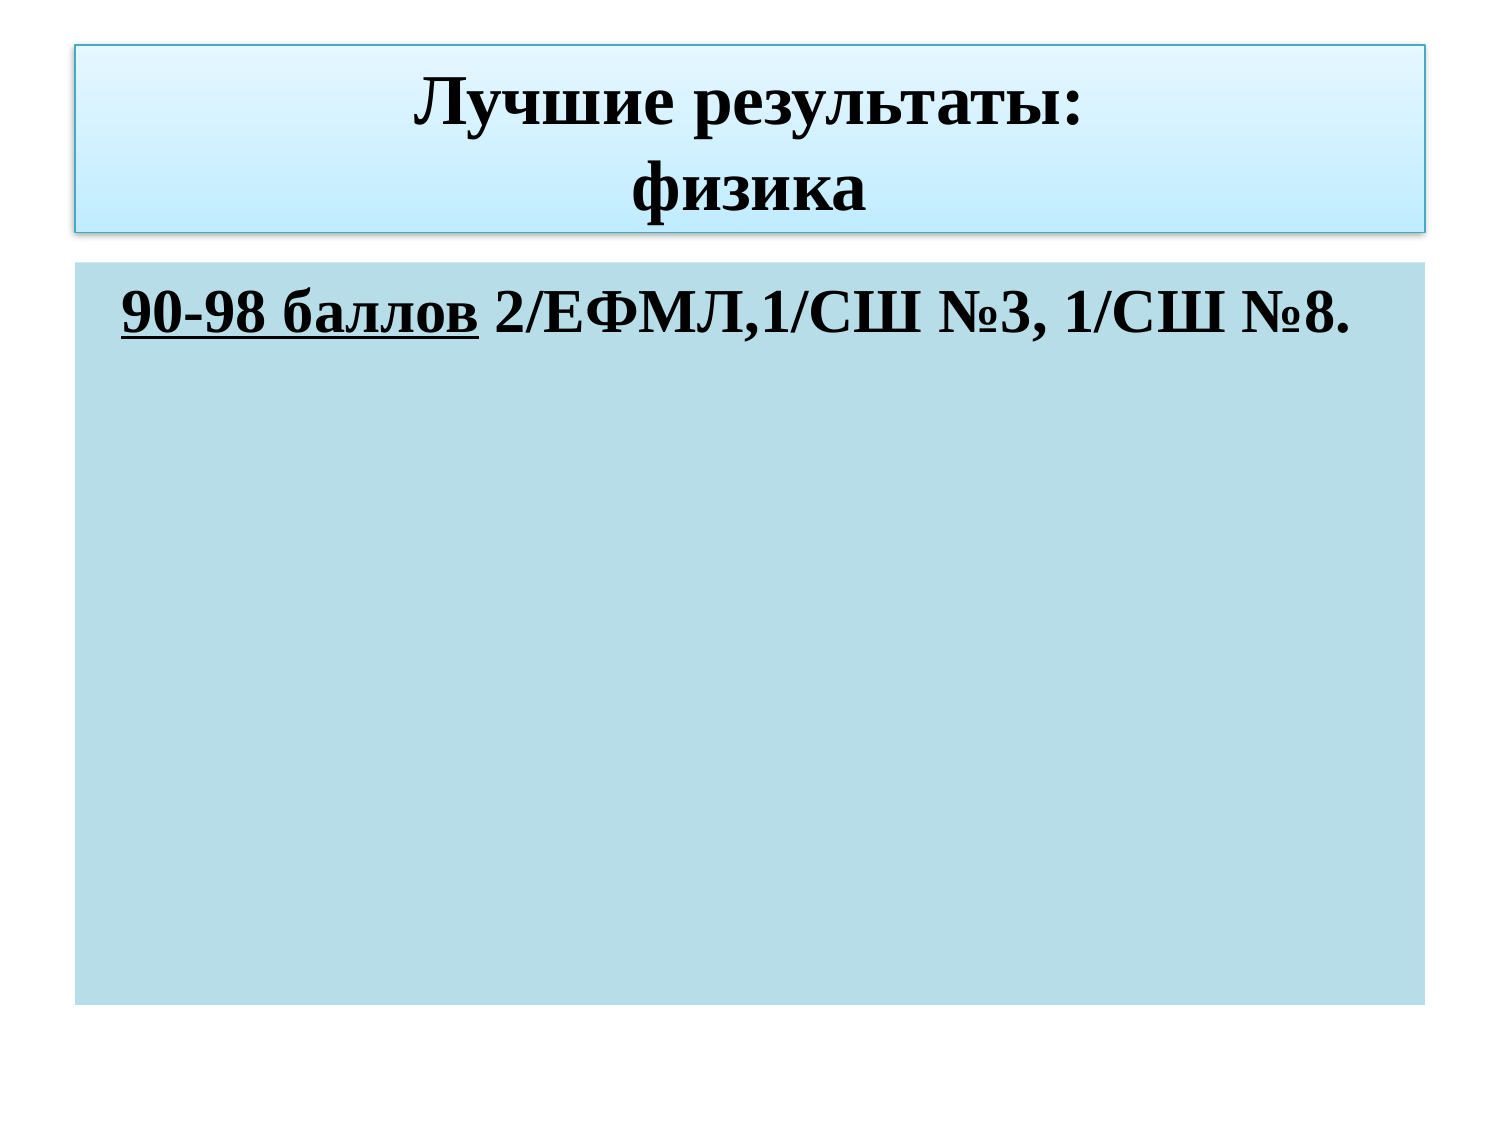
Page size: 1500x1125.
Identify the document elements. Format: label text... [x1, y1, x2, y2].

list 90-98 баллов 2/ЕФМЛ,1/СШ №3, 1/СШ №8. [75, 262, 1425, 1005]
title Лучшие результаты: физика [74, 44, 1426, 233]
